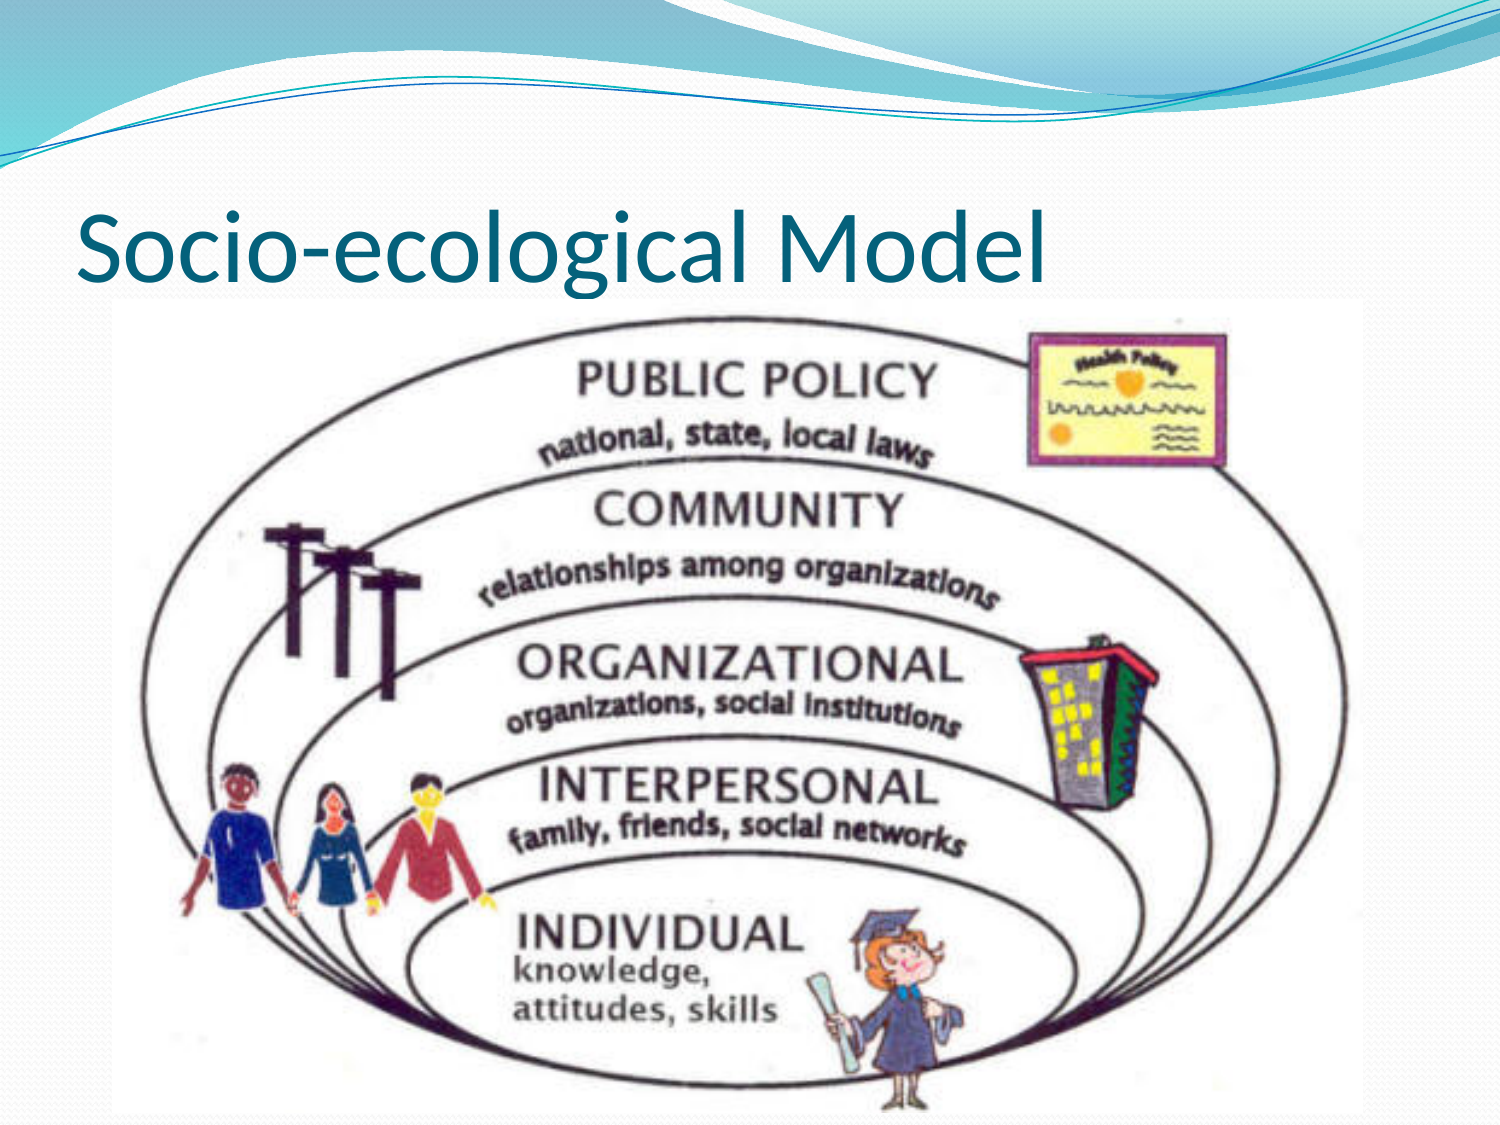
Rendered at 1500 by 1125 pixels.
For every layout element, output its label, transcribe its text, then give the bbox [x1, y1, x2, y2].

picture [112, 299, 1363, 1113]
title Socio-ecological Model [75, 115, 1425, 303]
